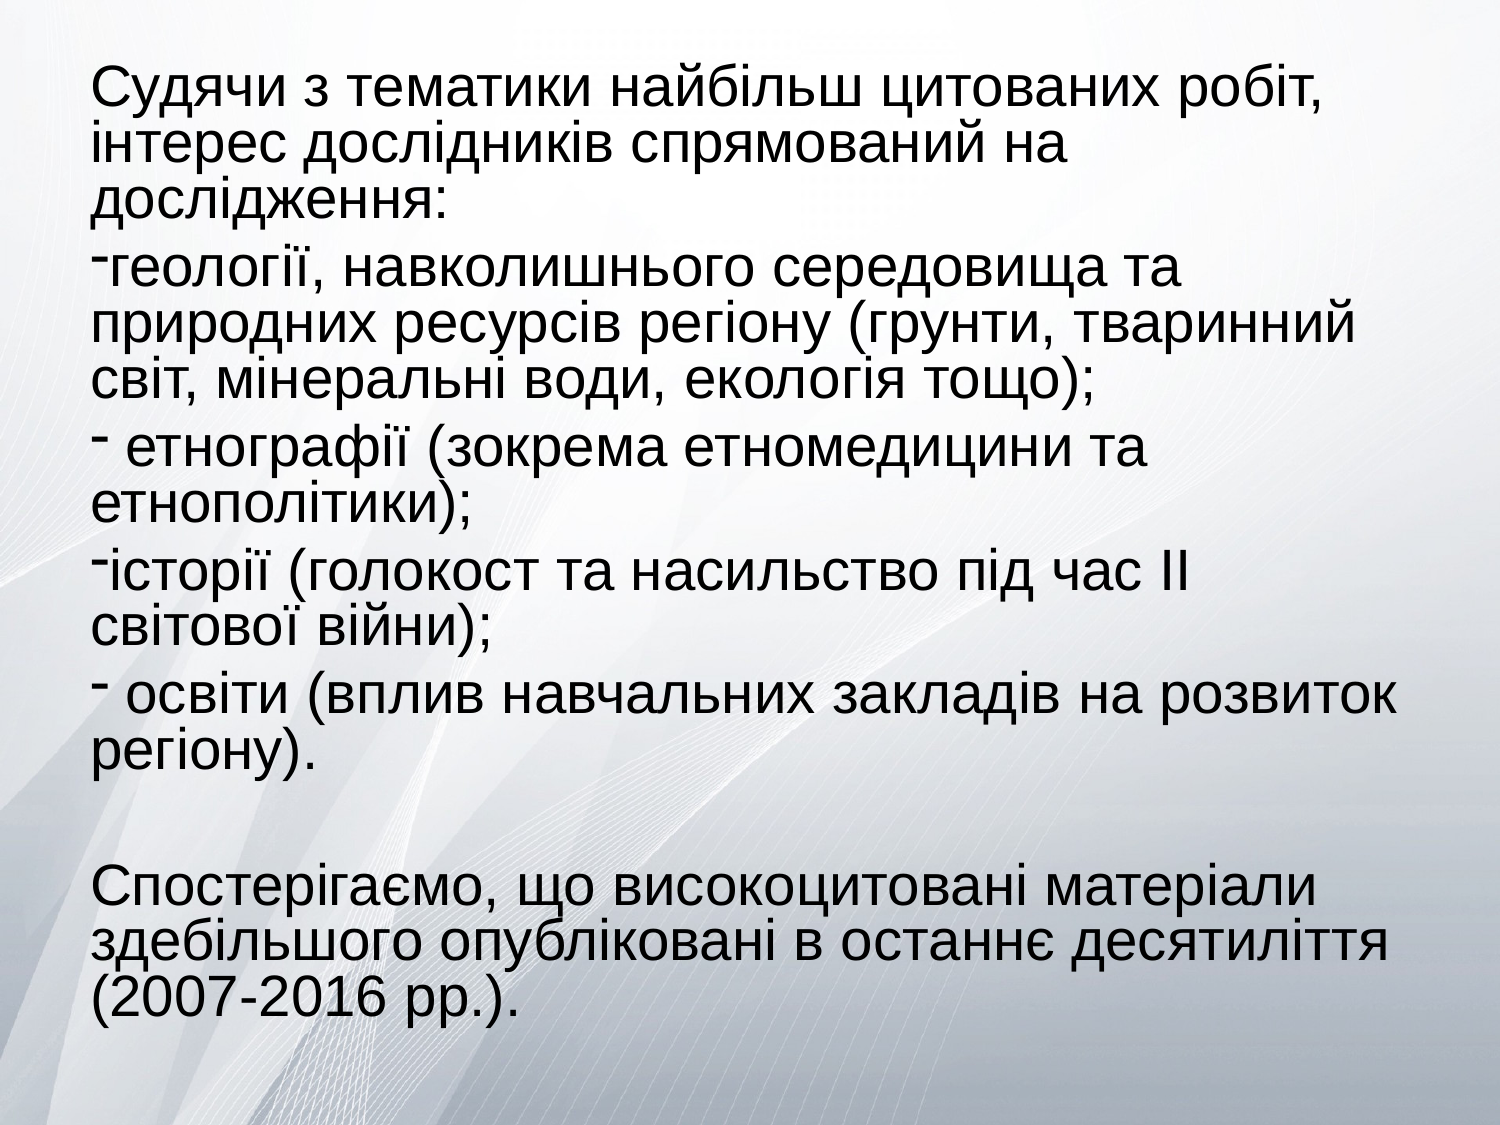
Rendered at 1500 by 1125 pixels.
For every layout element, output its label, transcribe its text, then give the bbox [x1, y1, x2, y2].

picture [0, 0, 1500, 1125]
list Судячи з тематики найбільш цитованих робіт, інтерес дослідників спрямований на дослідження: геології, навколишнього середовища та природних ресурсів регіону (грунти, тваринний світ, мінеральні води, екологія тощо); етнографії (зокрема етномедицини та етнополітики); історії (голокост та насильство під час ІІ світової війни); освіти (вплив навчальних закладів на розвиток регіону). Спостерігаємо, що високоцитовані матеріали здебільшого опубліковані в останнє десятиліття (2007-2016 рр.). [75, 54, 1425, 1094]
